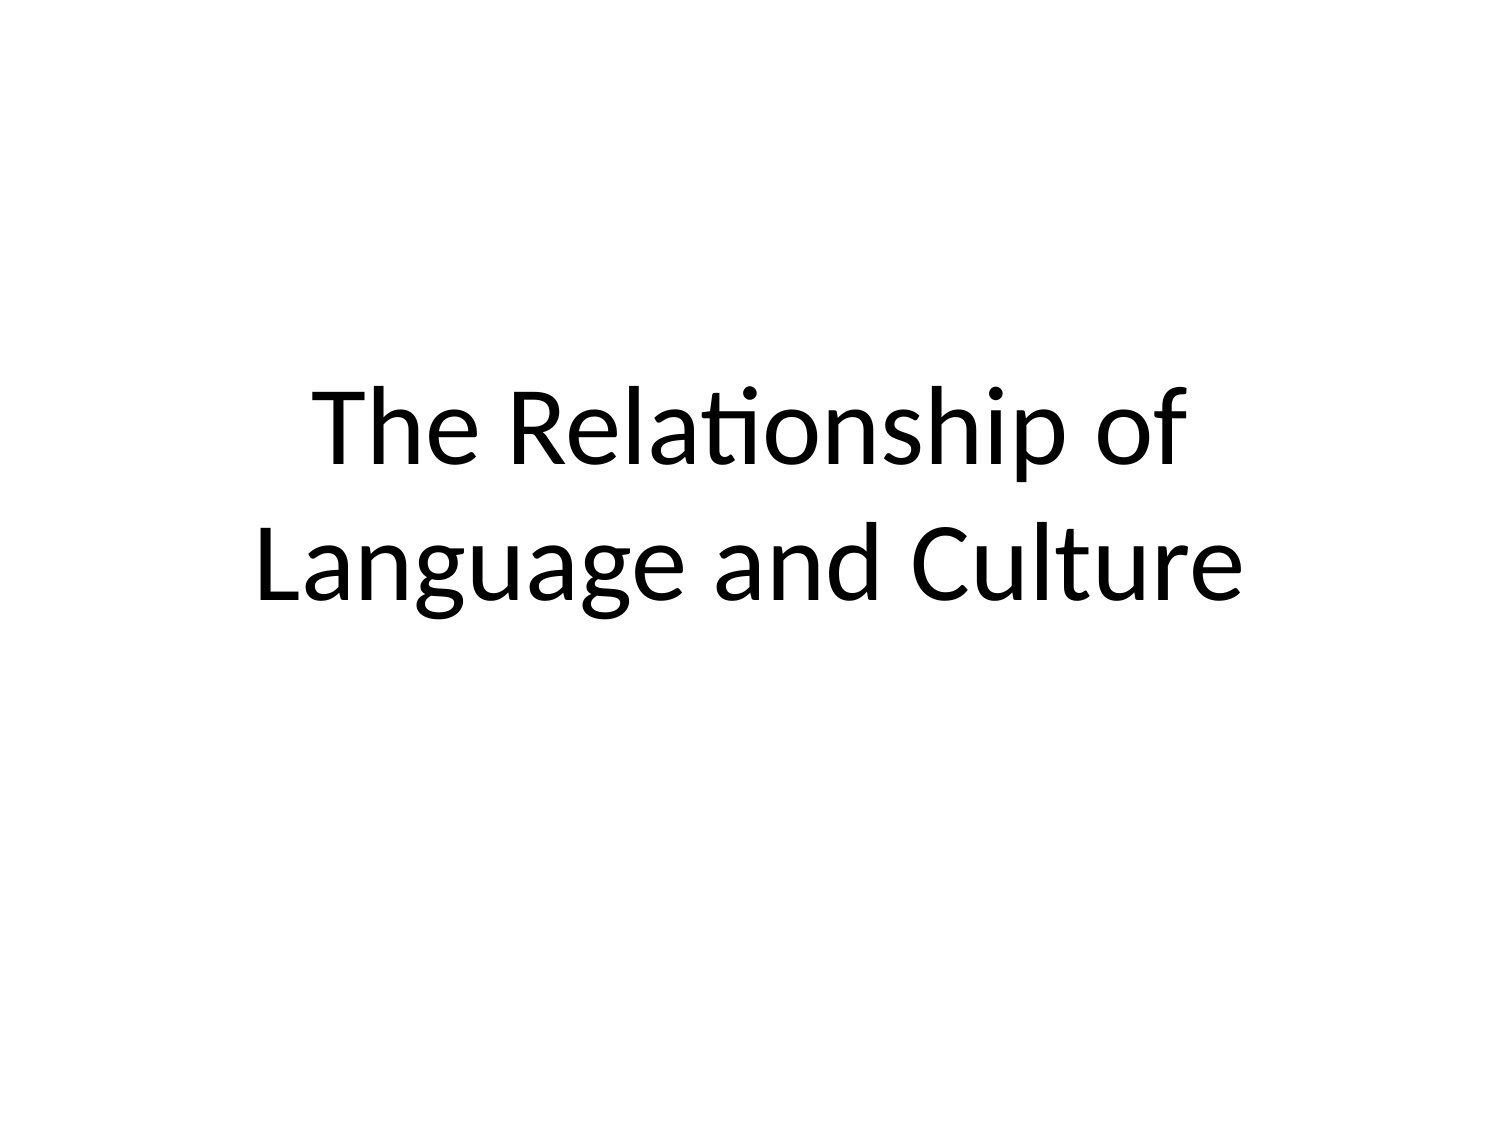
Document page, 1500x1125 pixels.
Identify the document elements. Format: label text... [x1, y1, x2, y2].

title The Relationship of Language and Culture [112, 224, 1388, 750]
